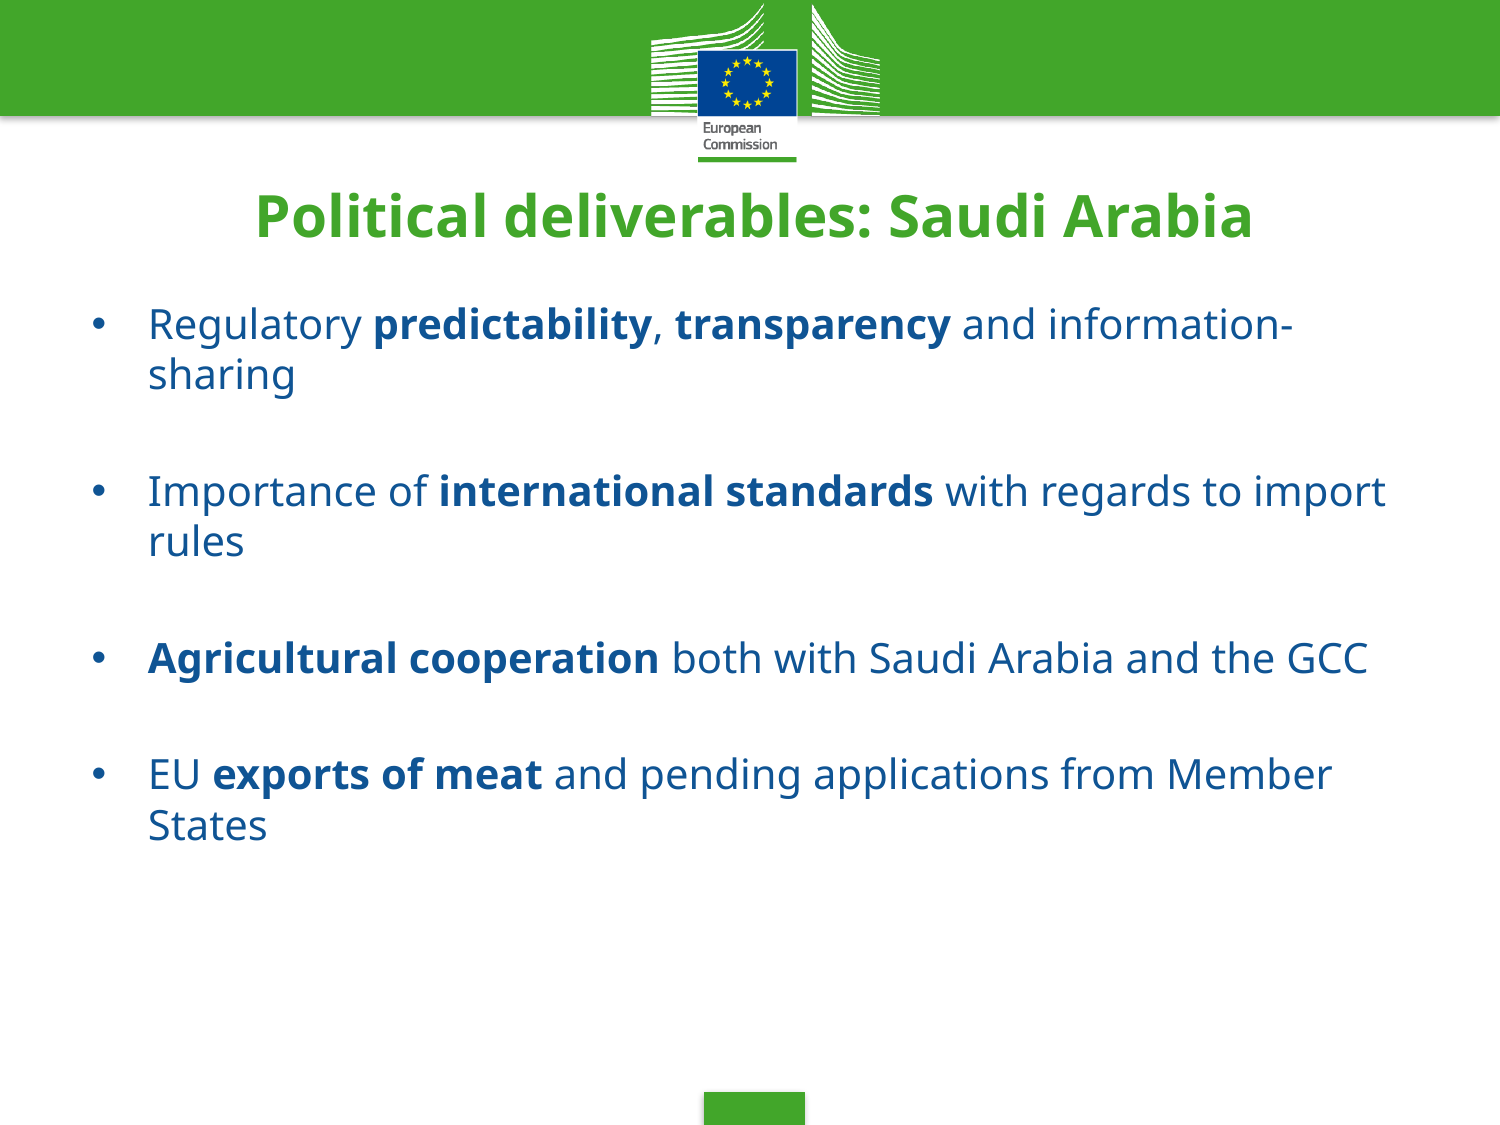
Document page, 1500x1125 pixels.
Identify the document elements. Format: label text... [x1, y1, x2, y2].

title Political deliverables: Saudi Arabia [50, 172, 1459, 256]
list Regulatory predictability, transparency and information-sharing Importance of international standards with regards to import rules Agricultural cooperation both with Saudi Arabia and the GCC EU exports of meat and pending applications from Member States [76, 290, 1427, 965]
picture [614, 3, 880, 172]
